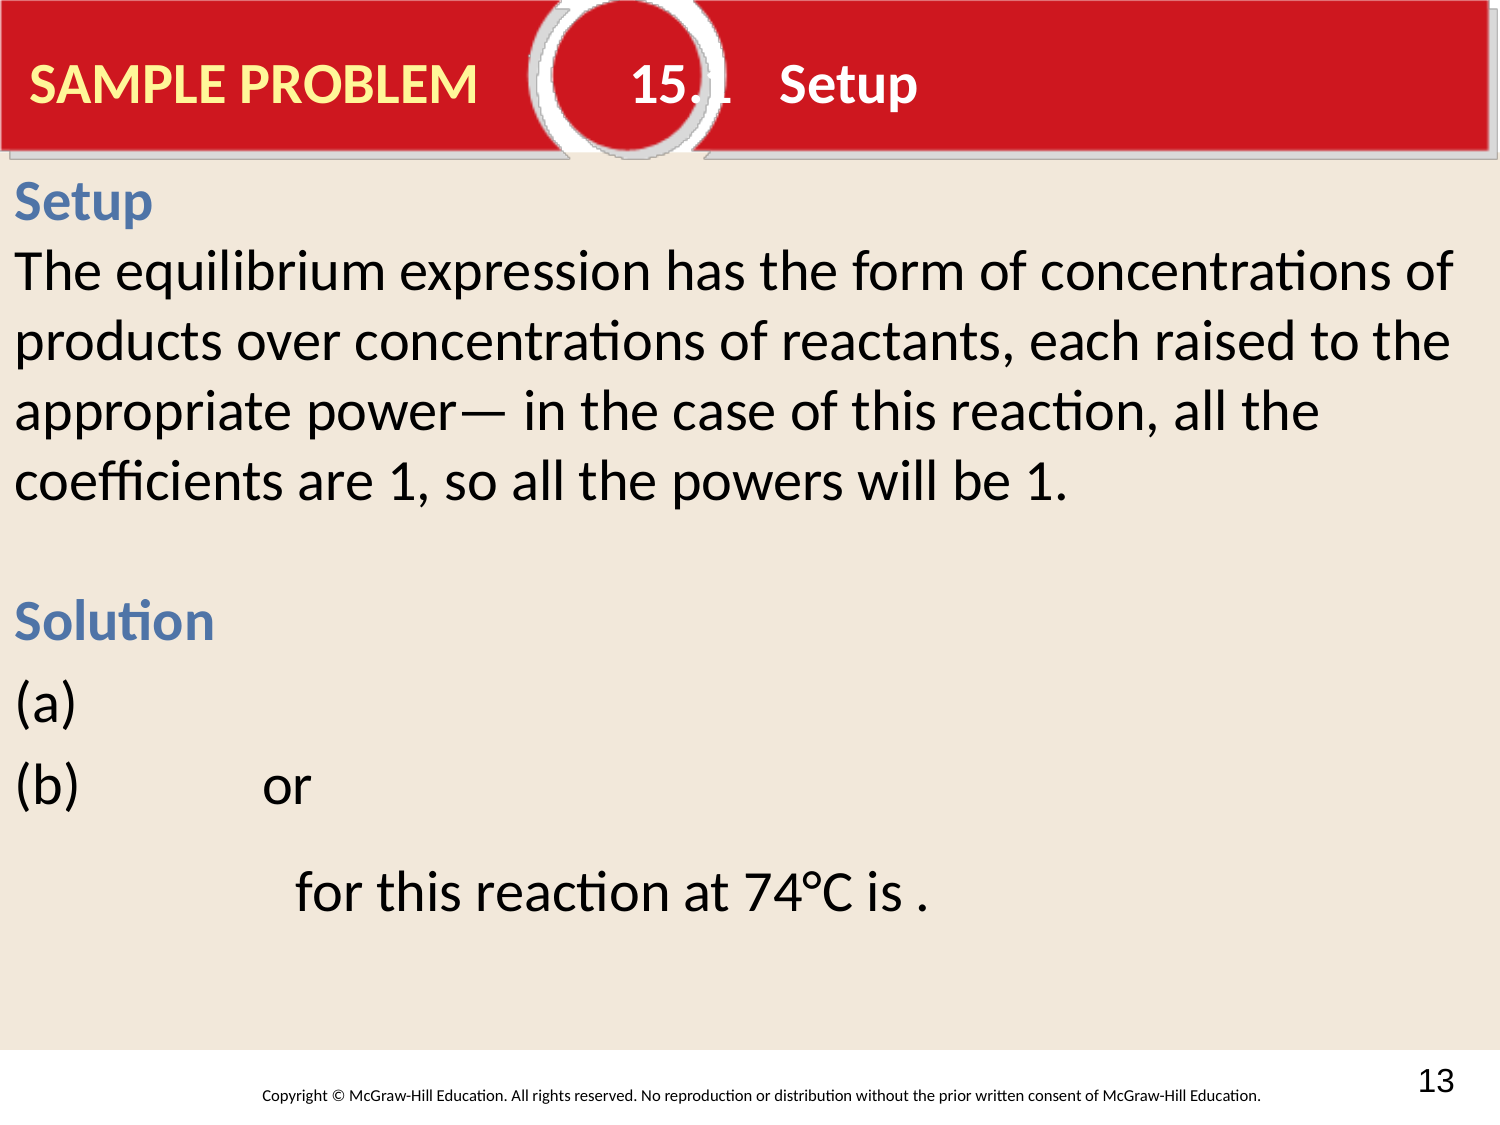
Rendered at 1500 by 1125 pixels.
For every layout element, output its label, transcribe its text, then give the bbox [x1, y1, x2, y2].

title SAMPLE PROBLEM 15.1 Setup [14, 37, 1478, 125]
list Setup The equilibrium expression has the form of concentrations of products over concentrations of reactants, each raised to the appropriate power— in the case of this reaction, all the coefficients are 1, so all the powers will be 1. [0, 154, 1478, 518]
picture [0, 0, 1500, 162]
